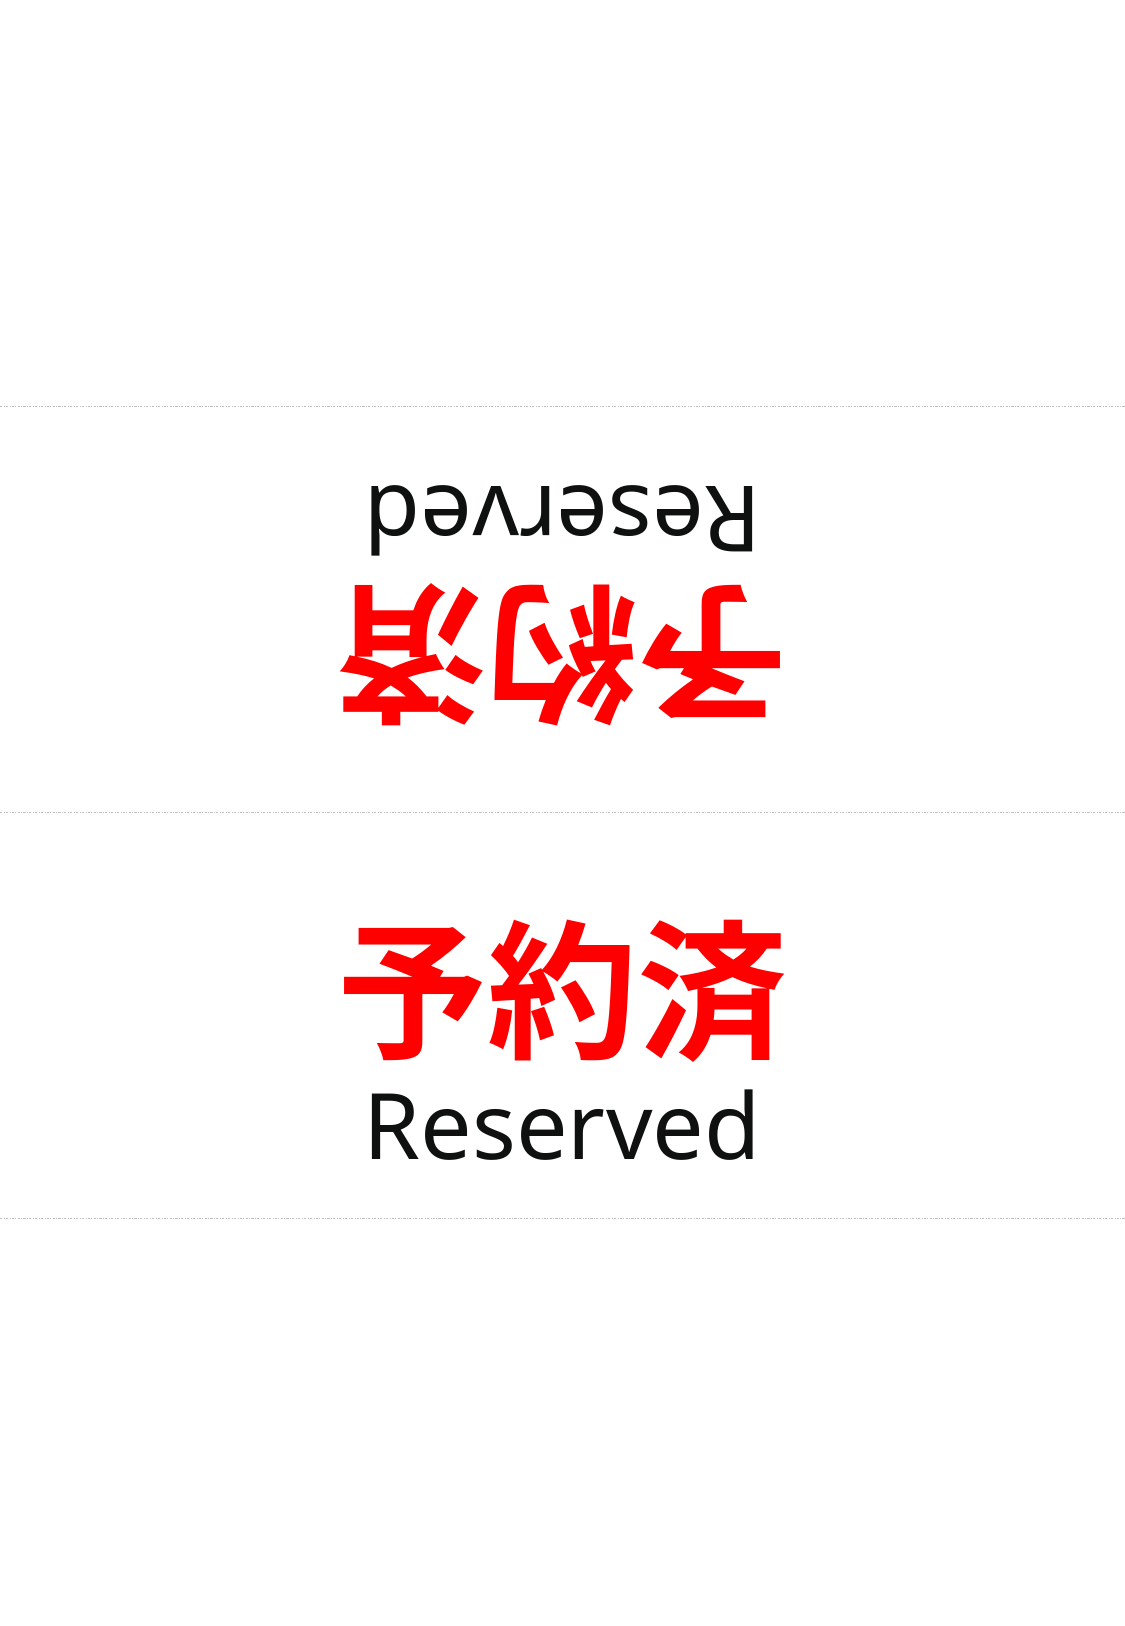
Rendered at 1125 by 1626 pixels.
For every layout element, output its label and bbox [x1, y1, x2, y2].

text_box [320, 890, 805, 1187]
text_box [320, 459, 805, 756]
